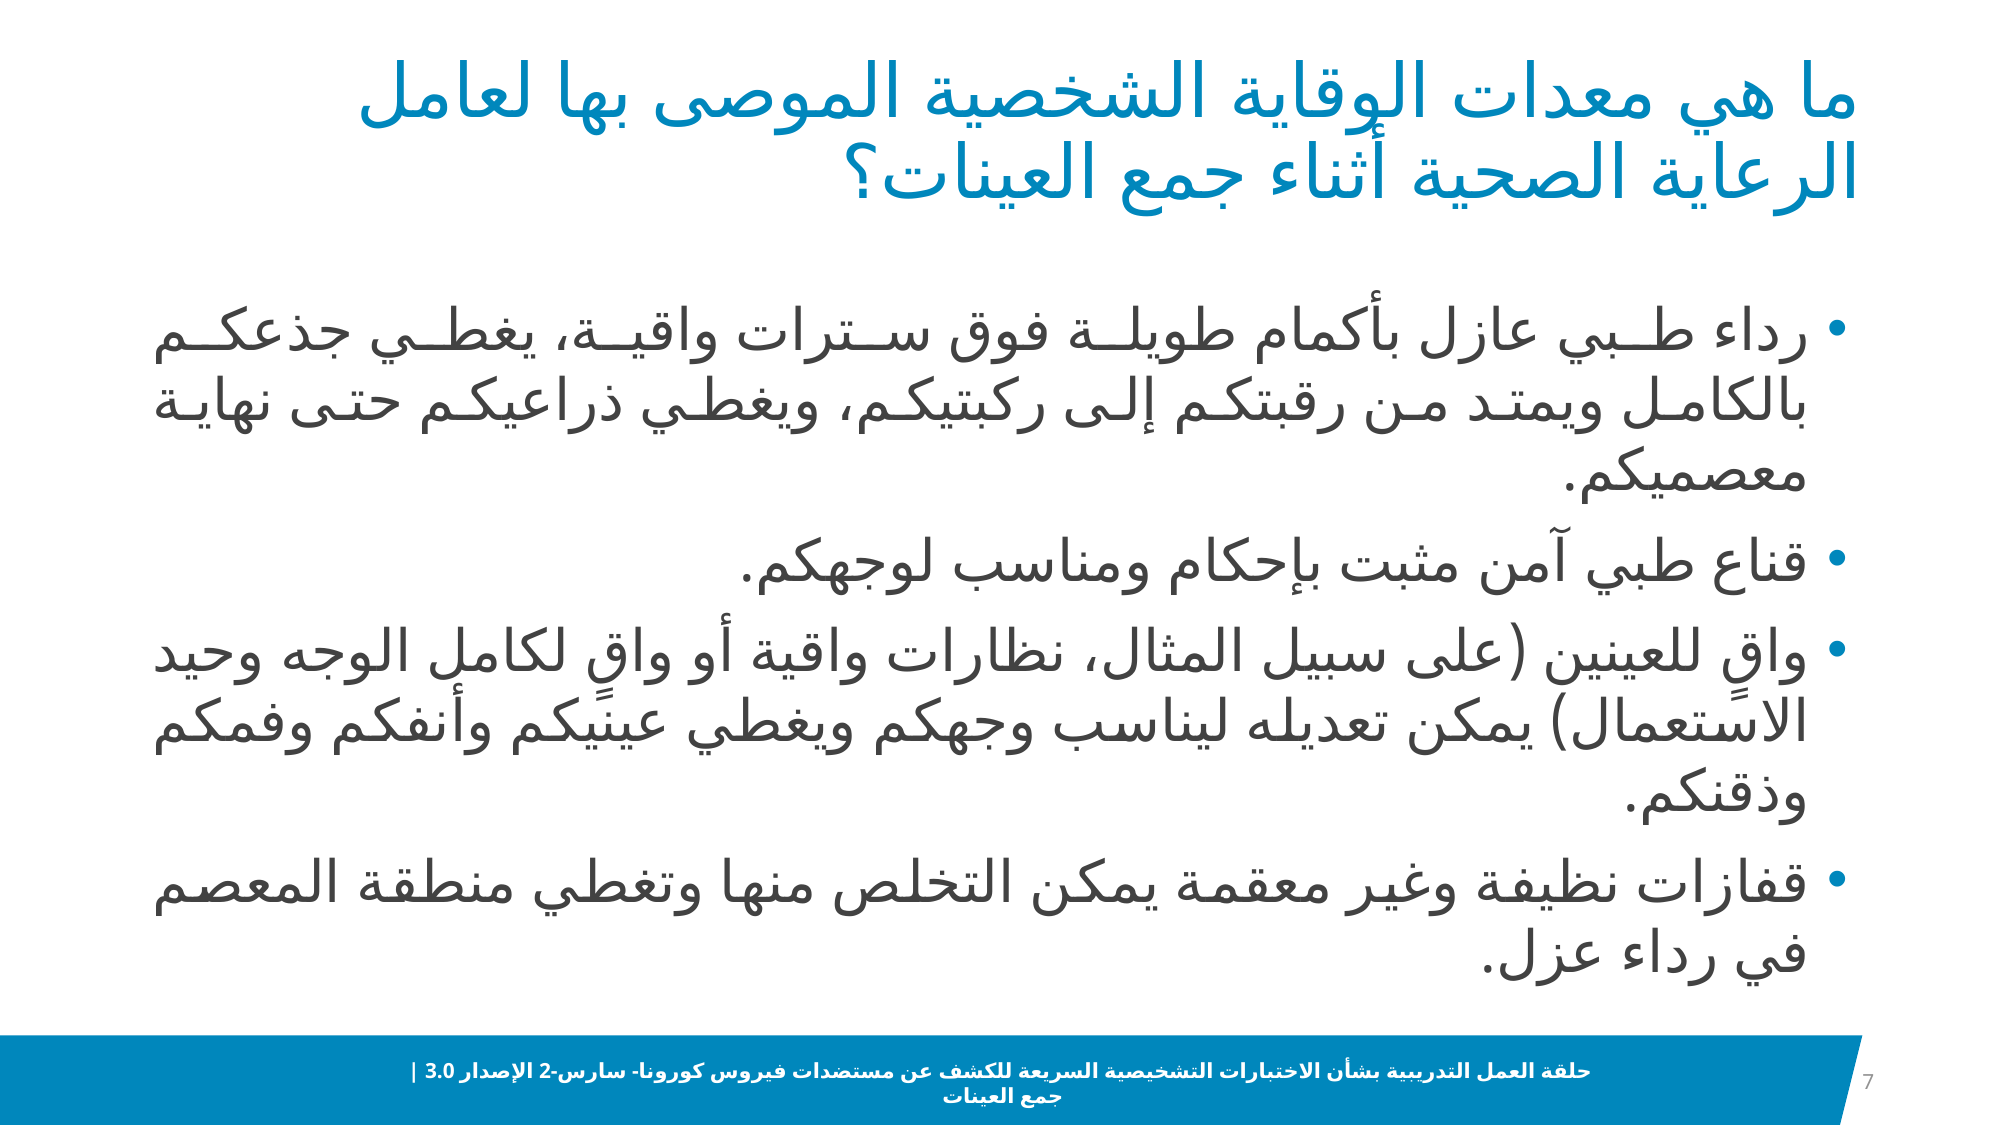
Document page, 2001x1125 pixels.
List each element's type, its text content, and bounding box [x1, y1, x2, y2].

slide_number 7 [1862, 1035, 1947, 1125]
title ما هي معدات الوقاية الشخصية الموصى بها لعامل الرعاية الصحية أثناء جمع العينات؟ [137, 59, 1863, 215]
list رداء طبي عازل بأكمام طويلة فوق سترات واقية، يغطي جذعكم بالكامل ويمتد من رقبتكم إلى ركبتيكم، ويغطي ذراعيكم حتى نهاية معصميكم. قناع طبي آمن مثبت بإحكام ومناسب لوجهكم. واقٍ للعينين (على سبيل المثال، نظارات واقية أو واقٍ لكامل الوجه وحيد الاستعمال) يمكن تعديله ليناسب وجهكم ويغطي عينيكم وأنفكم وفمكم وذقنكم. قفازات نظيفة وغير معقمة يمكن التخلص منها وتغطي منطقة المعصم في رداء عزل. [137, 284, 1863, 1014]
footer حلقة العمل التدريبية بشأن الاختبارات التشخيصية السريعة للكشف عن مستضدات فيروس كورونا- سارس-2 الإصدار 3.0 | جمع العينات [399, 1041, 1600, 1124]
